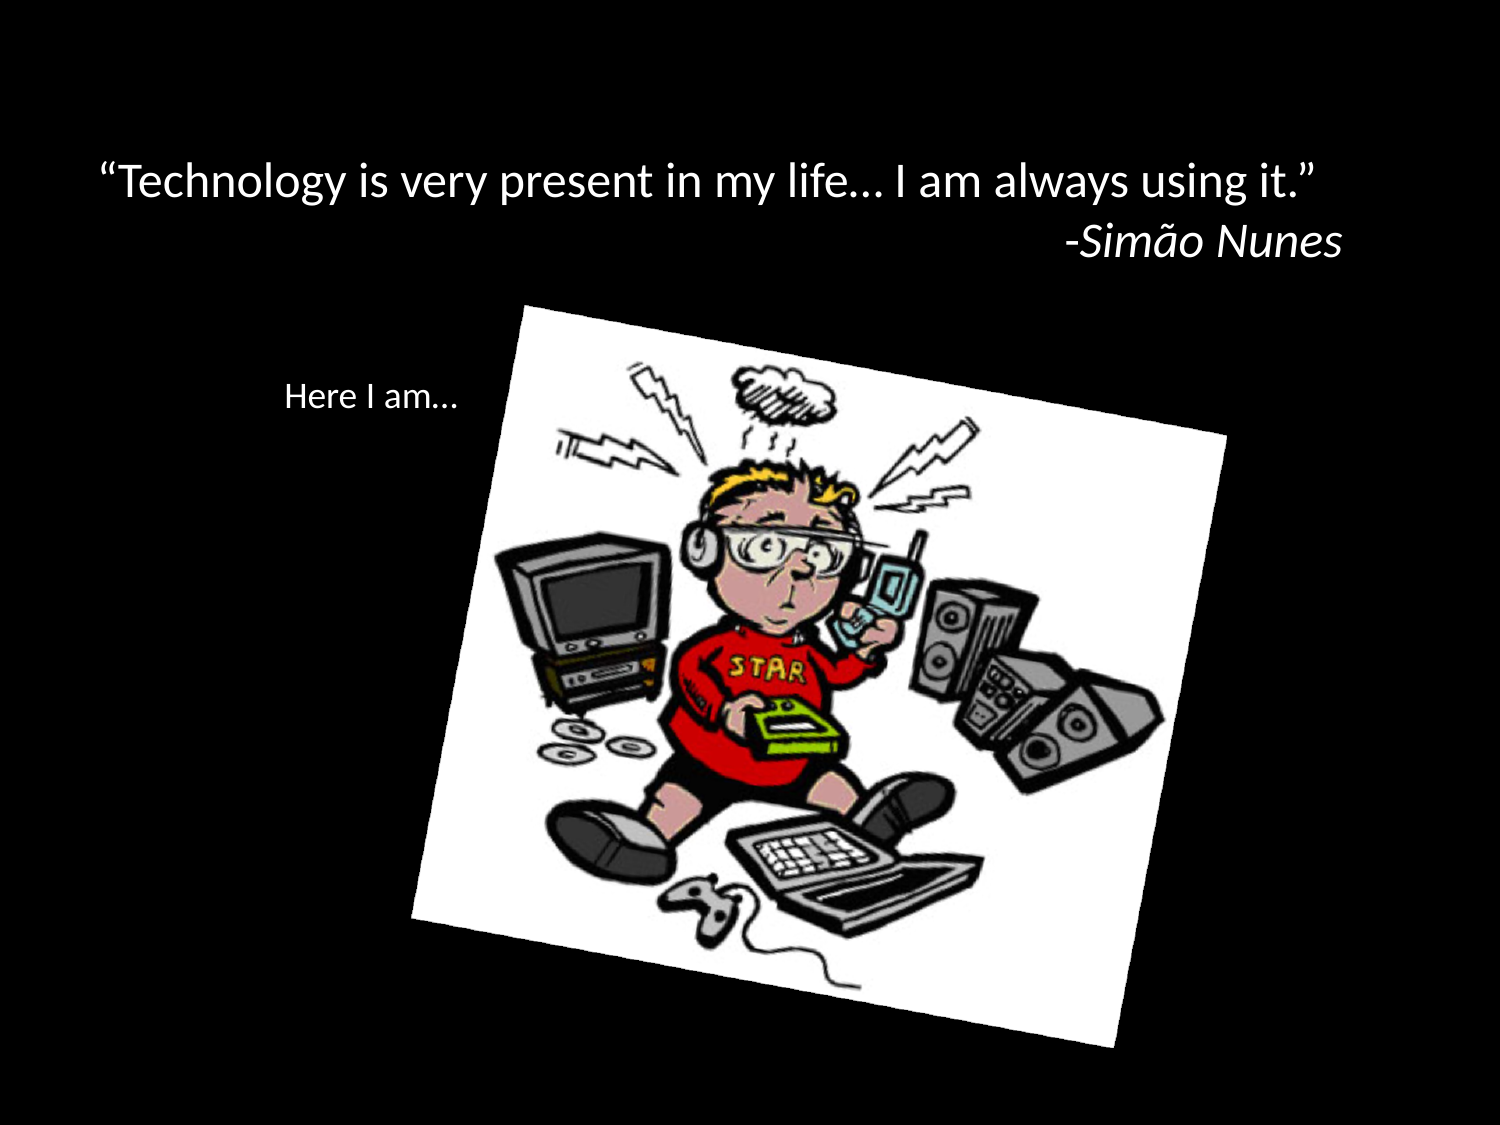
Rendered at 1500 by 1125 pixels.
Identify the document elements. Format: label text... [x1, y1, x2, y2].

picture [412, 306, 1226, 1047]
text_box Here I am… [269, 363, 459, 423]
text_box “Technology is very present in my life… I am always using it.” -Simão Nunes [82, 140, 1383, 336]
